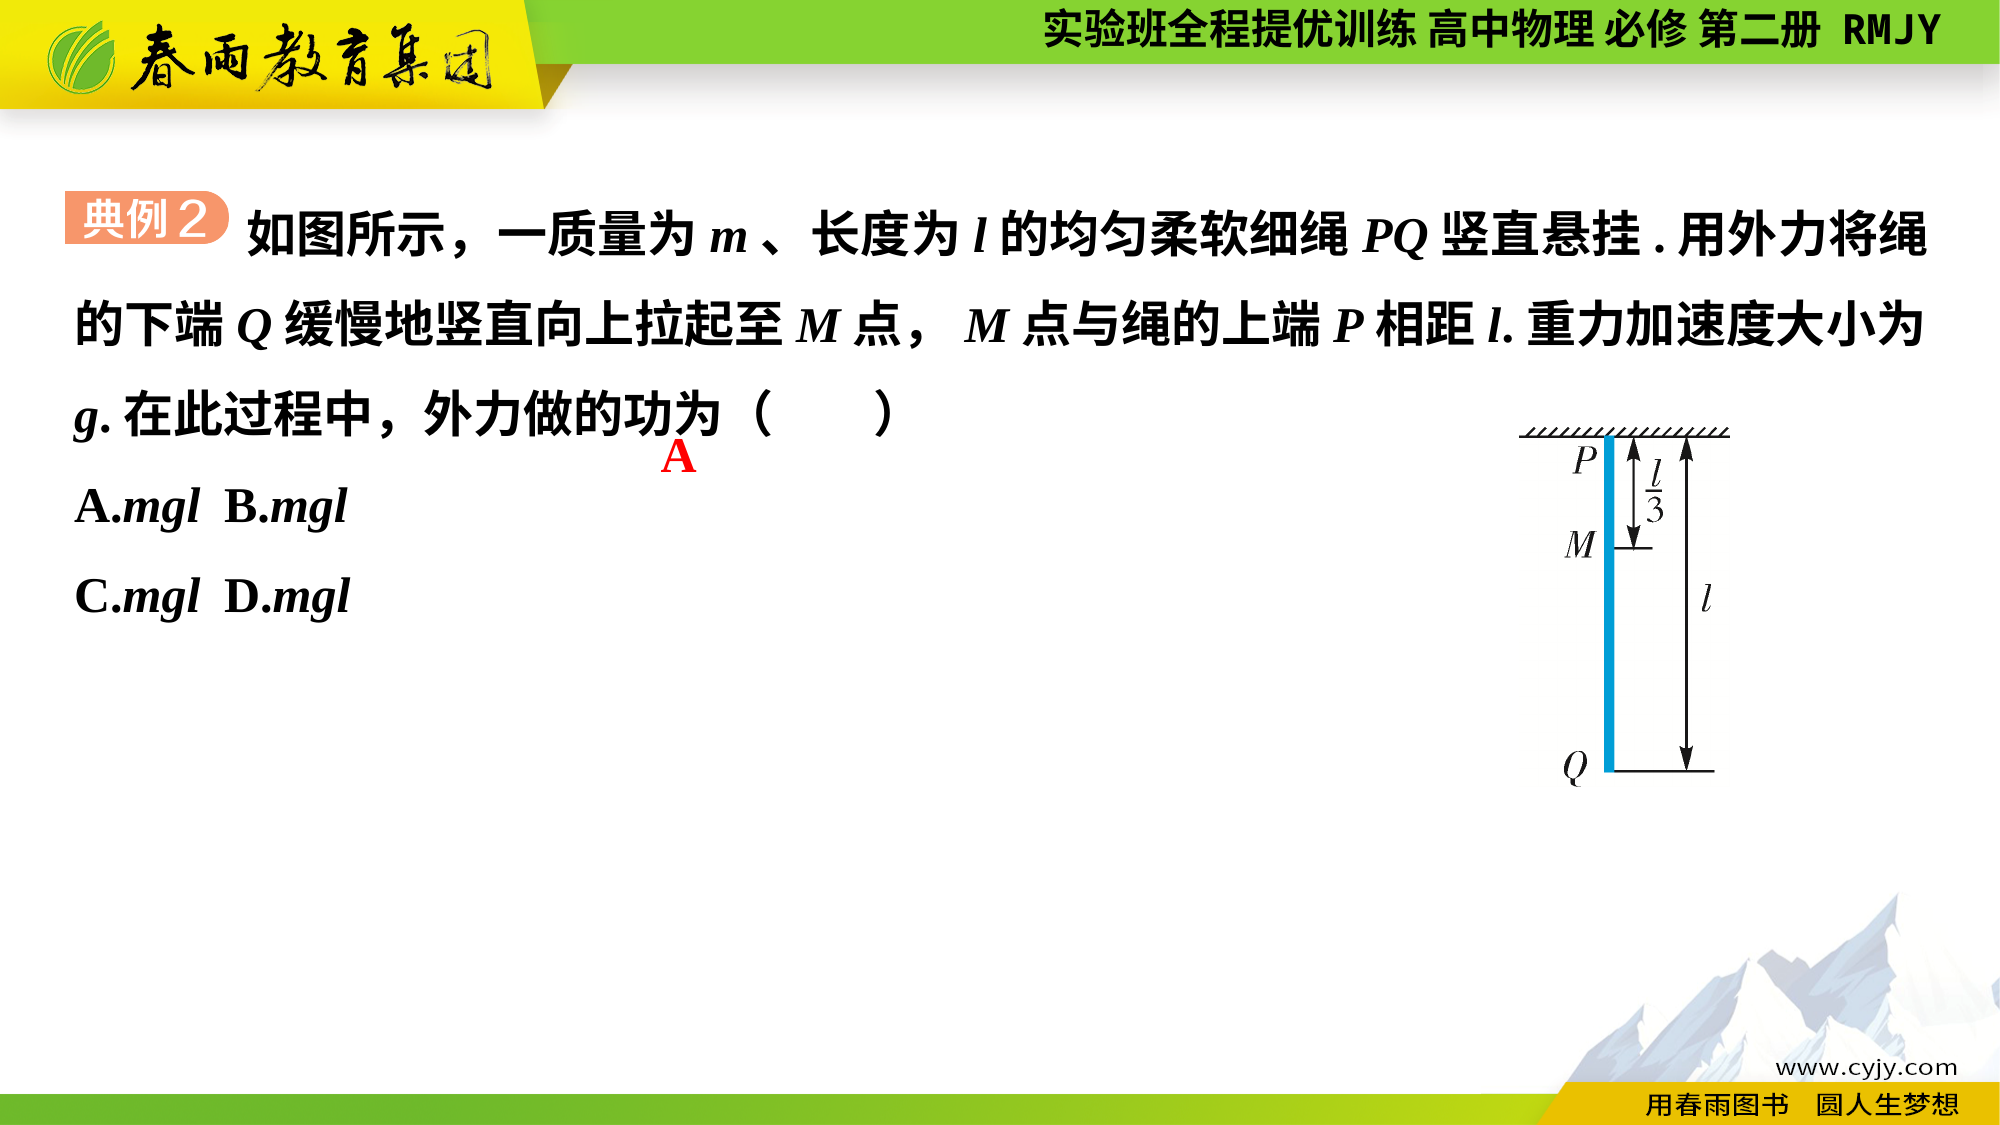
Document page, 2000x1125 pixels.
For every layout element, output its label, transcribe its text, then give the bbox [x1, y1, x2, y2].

picture [0, 0, 2000, 1125]
text_box A [645, 385, 712, 490]
